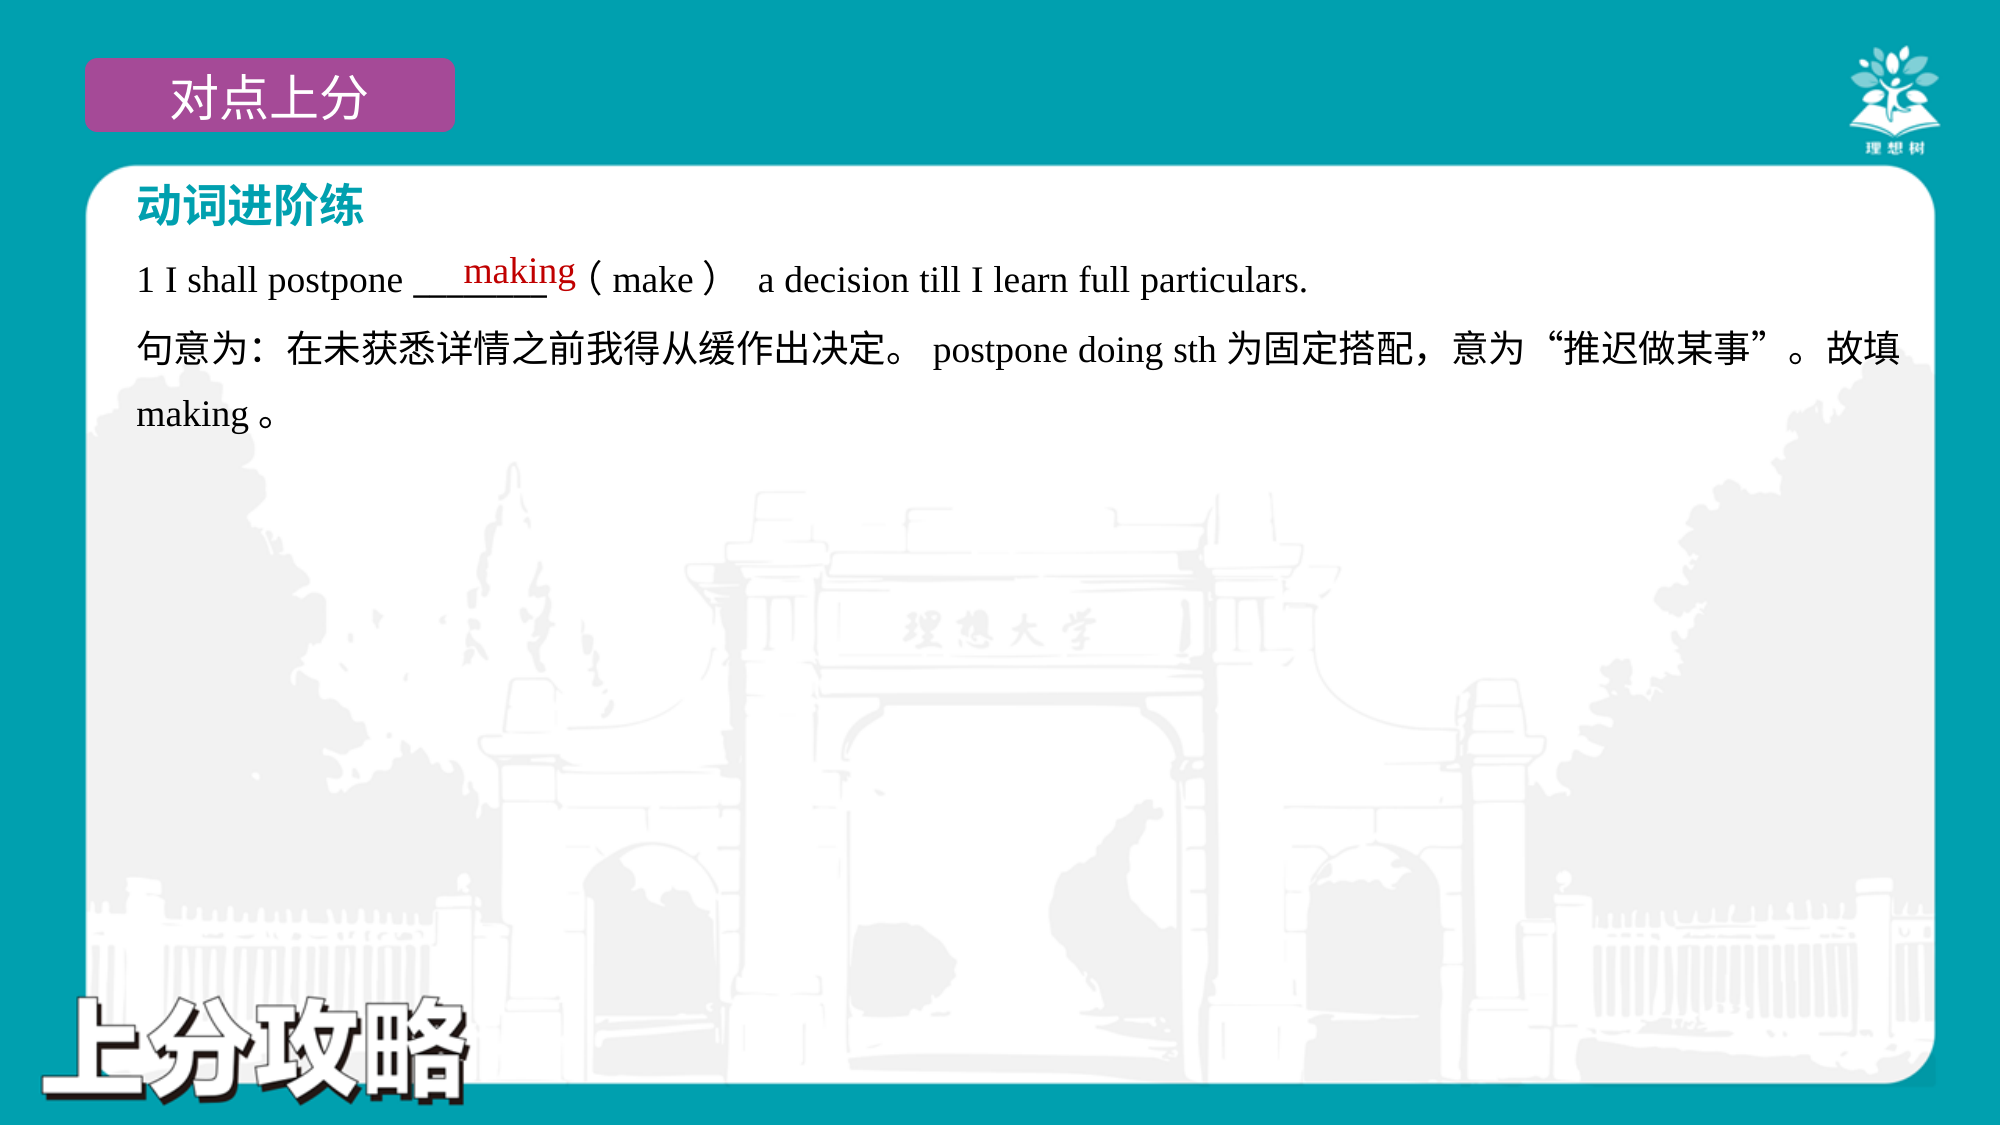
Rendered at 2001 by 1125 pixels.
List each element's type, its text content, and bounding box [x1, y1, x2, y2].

text_box 动词进阶练 [136, 176, 1865, 232]
text_box 1 I shall postpone ________ （make） a decision till I learn full particulars. [136, 233, 1865, 293]
picture [0, 0, 2000, 1125]
text_box 句意为：在未获悉详情之前我得从缓作出决定。postpone doing sth为固定搭配，意为“推迟做某事”。故填 making。 [136, 300, 1865, 428]
text_box making [449, 224, 590, 284]
